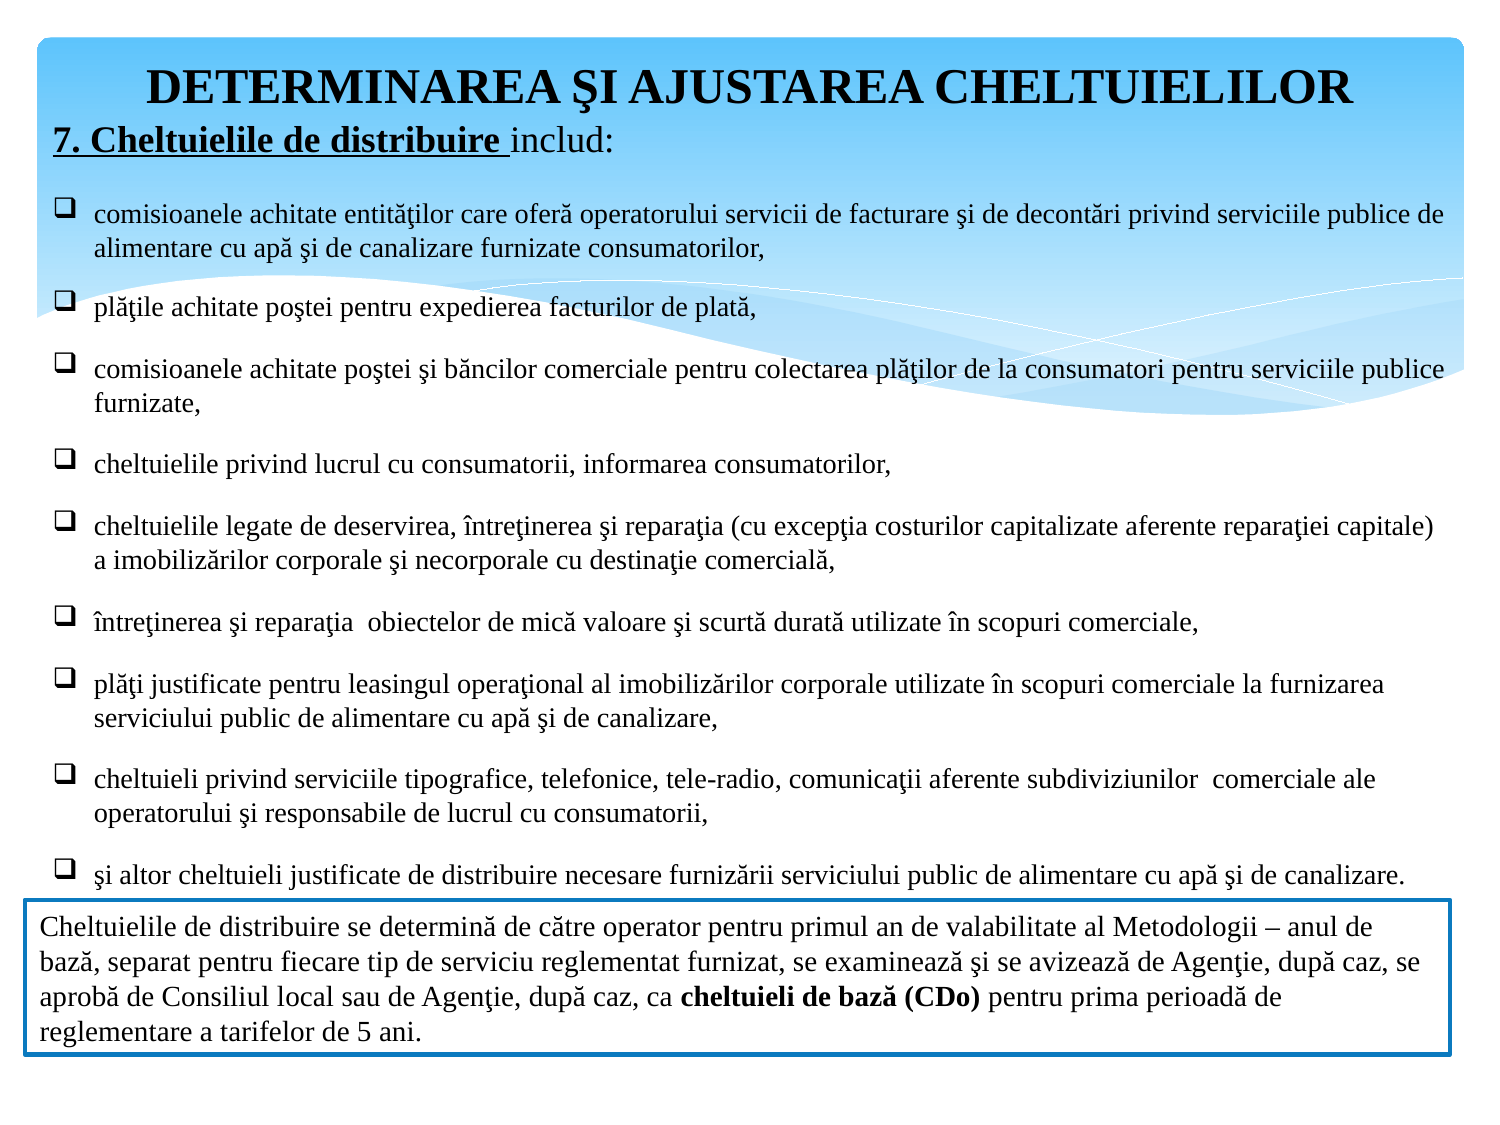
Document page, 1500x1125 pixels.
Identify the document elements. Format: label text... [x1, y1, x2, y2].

text_box Cheltuielile de distribuire se determină de către operator pentru primul an de valabilitate al Metodologii – anul de bază, separat pentru fiecare tip de serviciu reglementat furnizat, se examinează şi se avizează de Agenţie, după caz, se aprobă de Consiliul local sau de Agenţie, după caz, ca cheltuieli de bază (CDo) pentru prima perioadă de reglementare a tarifelor de 5 ani. [24, 899, 1450, 1055]
title 7. Cheltuielile de distribuire includ: [37, 99, 1338, 175]
list comisioanele achitate entităţilor care oferă operatorului servicii de facturare şi de decontări privind serviciile publice de alimentare cu apă şi de canalizare furnizate consumatorilor, plăţile achitate poştei pentru expedierea facturilor de plată, comisioanele achitate poştei şi băncilor comerciale pentru colectarea plăţilor de la consumatori pentru serviciile publice furnizate, cheltuielile privind lucrul cu consumatorii, informarea consumatorilor, cheltuielile legate de deservirea, întreţinerea şi reparaţia (cu excepţia costurilor capitalizate aferente reparaţiei capitale) a imobilizărilor corporale şi necorporale cu destinaţie comercială, întreţinerea şi reparaţia obiectelor de mică valoare şi scurtă durată utilizate în scopuri comerciale, plăţi justificate pentru leasingul operaţional al imobilizărilor corporale utilizate în scopuri comerciale la furnizarea serviciului public de alimentare cu apă şi de canalizare, cheltuieli privind serviciile tipografice, telefonice, tele-radio, comunicaţii aferente subdiviziunilor comerciale ale operatorului şi responsabile de lucrul cu consumatorii, şi altor cheltuieli justificate de distribuire necesare furnizării serviciului public de alimentare cu apă şi de canalizare. [37, 187, 1463, 900]
text_box DETERMINAREA ŞI AJUSTAREA CHELTUIELILOR [50, 37, 1375, 122]
